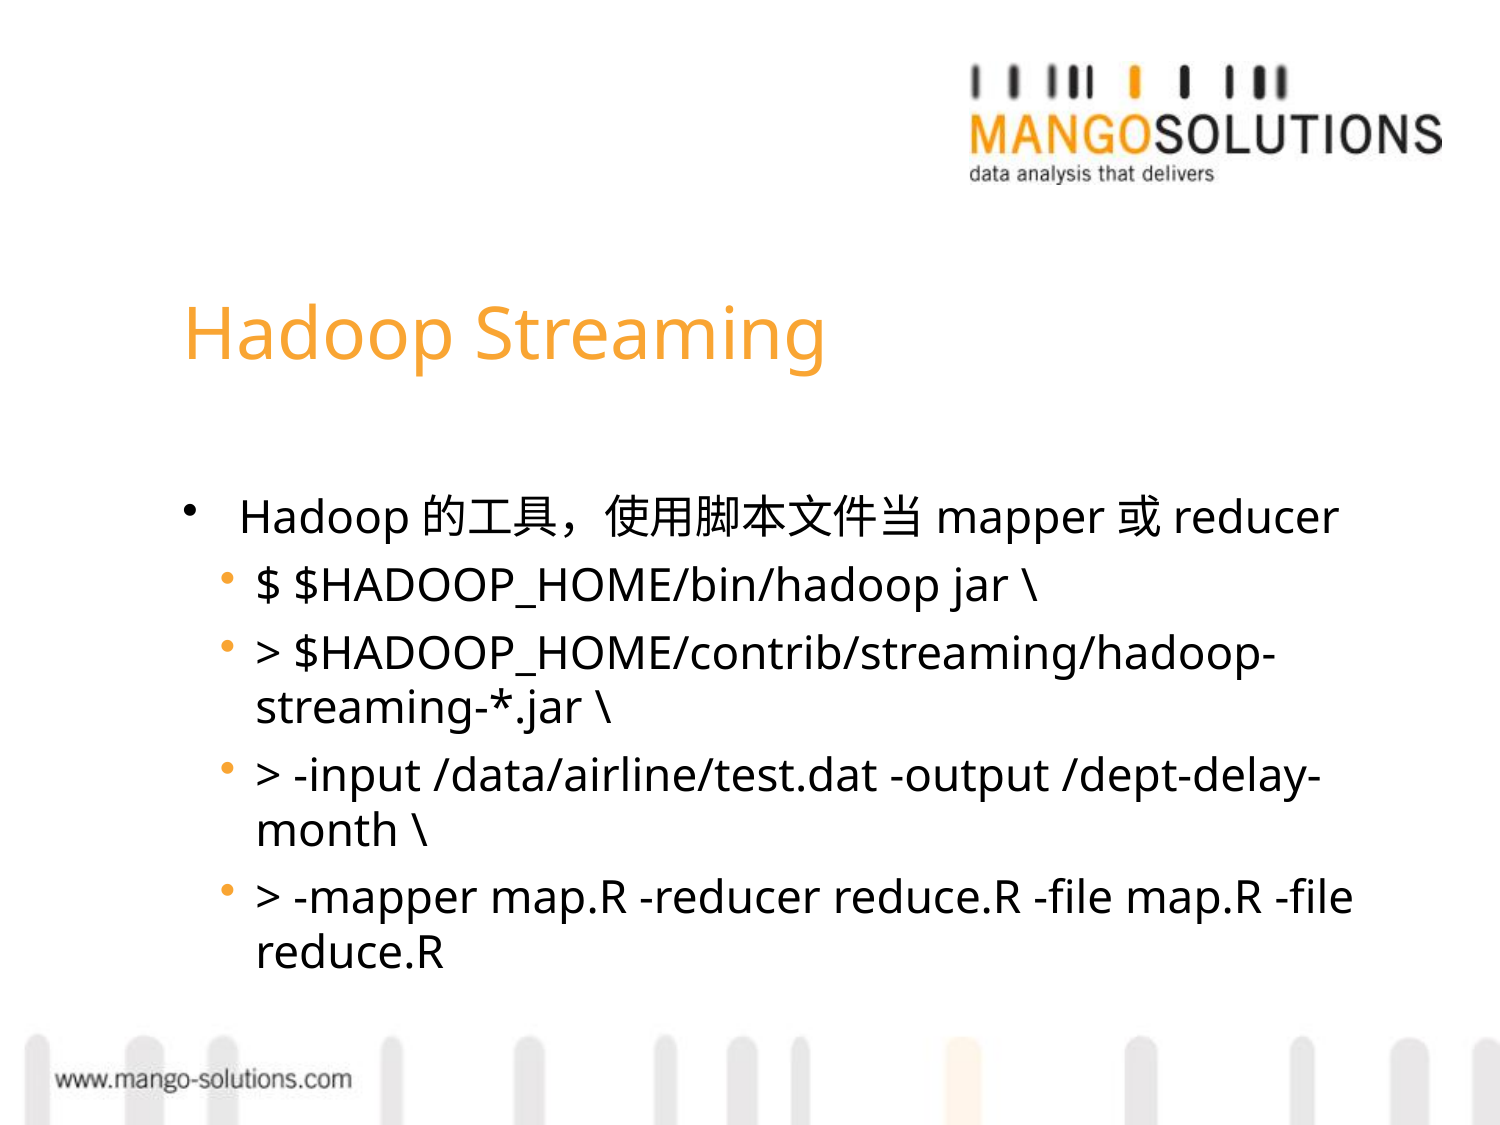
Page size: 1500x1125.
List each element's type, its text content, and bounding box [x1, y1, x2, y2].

title Hadoop Streaming [182, 290, 1443, 466]
picture [0, 1012, 1500, 1125]
list Hadoop的工具，使用脚本文件当mapper或reducer $ $HADOOP_HOME/bin/hadoop jar \ > $HADOOP_HOME/contrib/streaming/hadoop-streaming-*.jar \ > -input /data/airline/test.dat -output /dept-delay-month \ > -mapper map.R -reducer reduce.R -file map.R -file reduce.R [182, 480, 1443, 1010]
picture [969, 61, 1442, 185]
